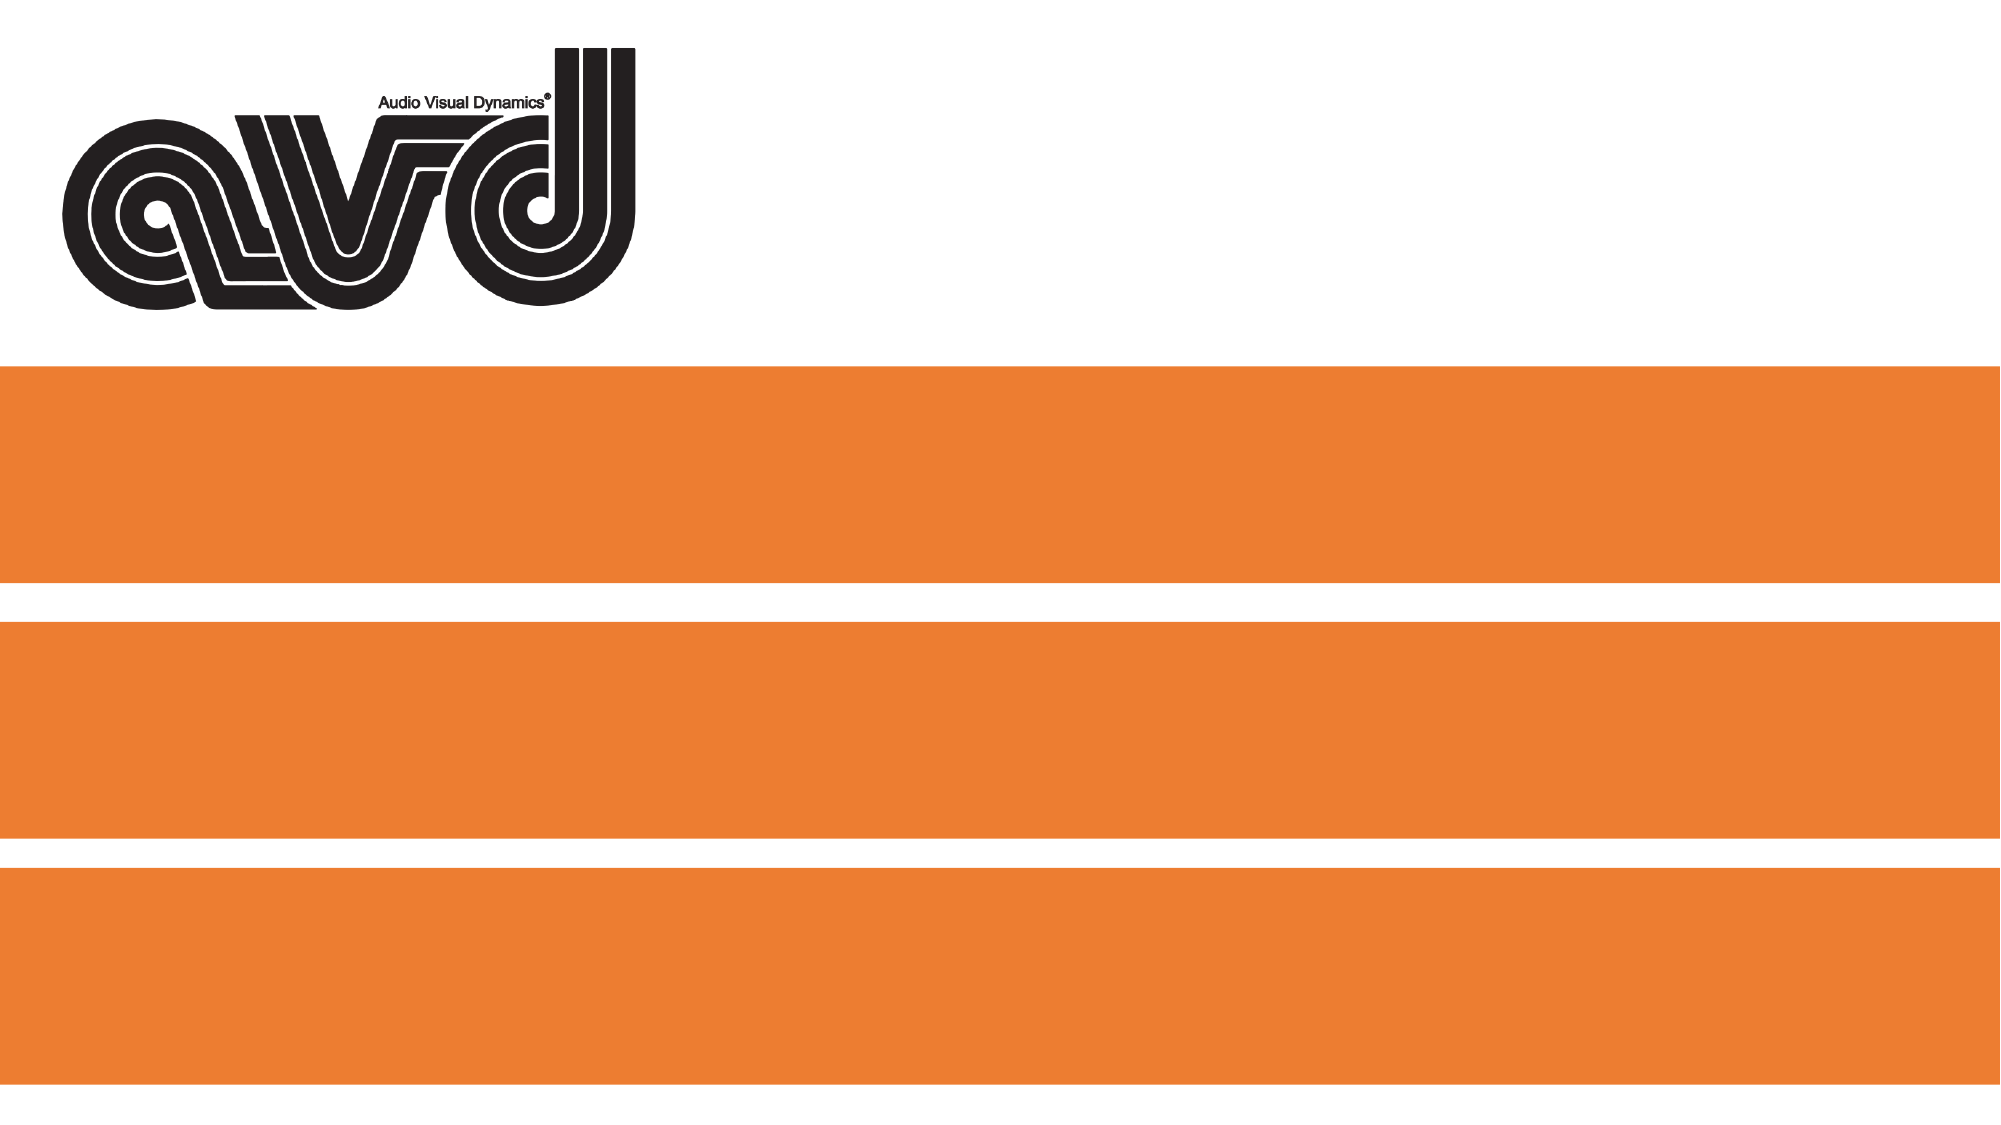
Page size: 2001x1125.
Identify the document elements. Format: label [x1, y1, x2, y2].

text_box [640, 0, 1360, 1125]
picture [39, 0, 664, 367]
